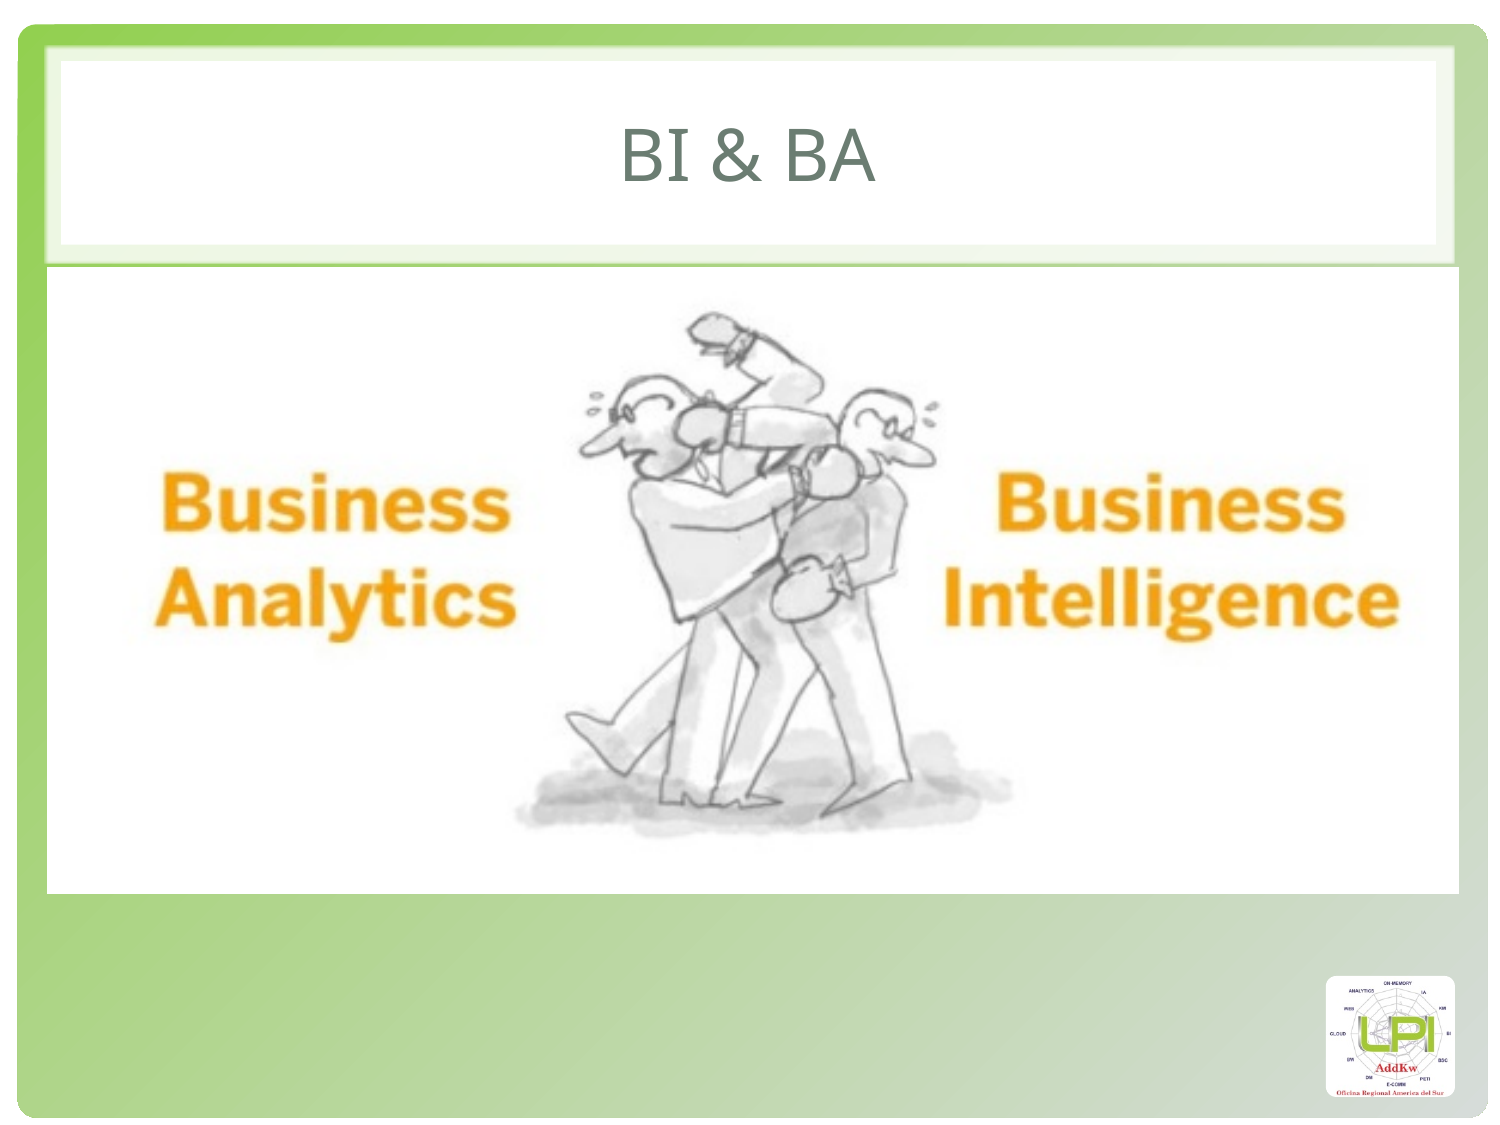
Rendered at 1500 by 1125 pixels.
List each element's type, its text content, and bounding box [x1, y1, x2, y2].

picture [47, 266, 1459, 894]
title BI & BA [69, 66, 1425, 238]
picture [1325, 975, 1455, 1097]
